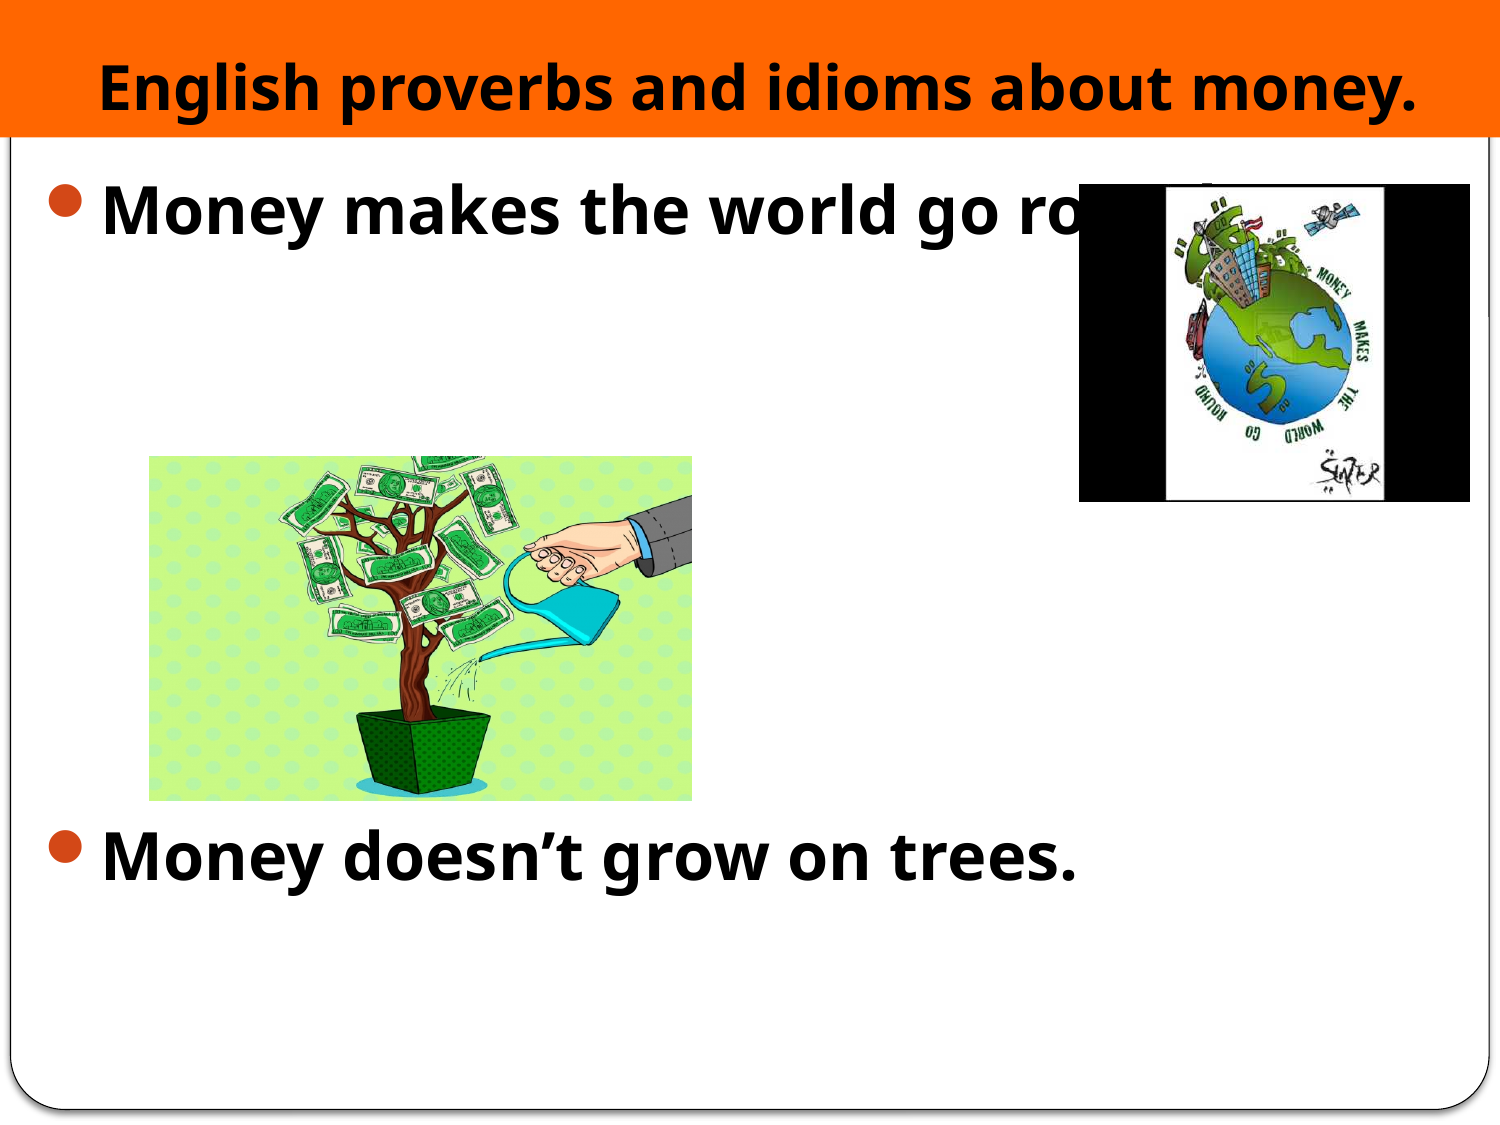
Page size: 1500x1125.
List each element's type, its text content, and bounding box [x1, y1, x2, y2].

title English proverbs and idioms about money. [0, 0, 1500, 138]
picture [1079, 184, 1470, 502]
picture [148, 455, 692, 802]
list Money makes the world go round Money doesn’t grow on trees. [29, 160, 1470, 988]
